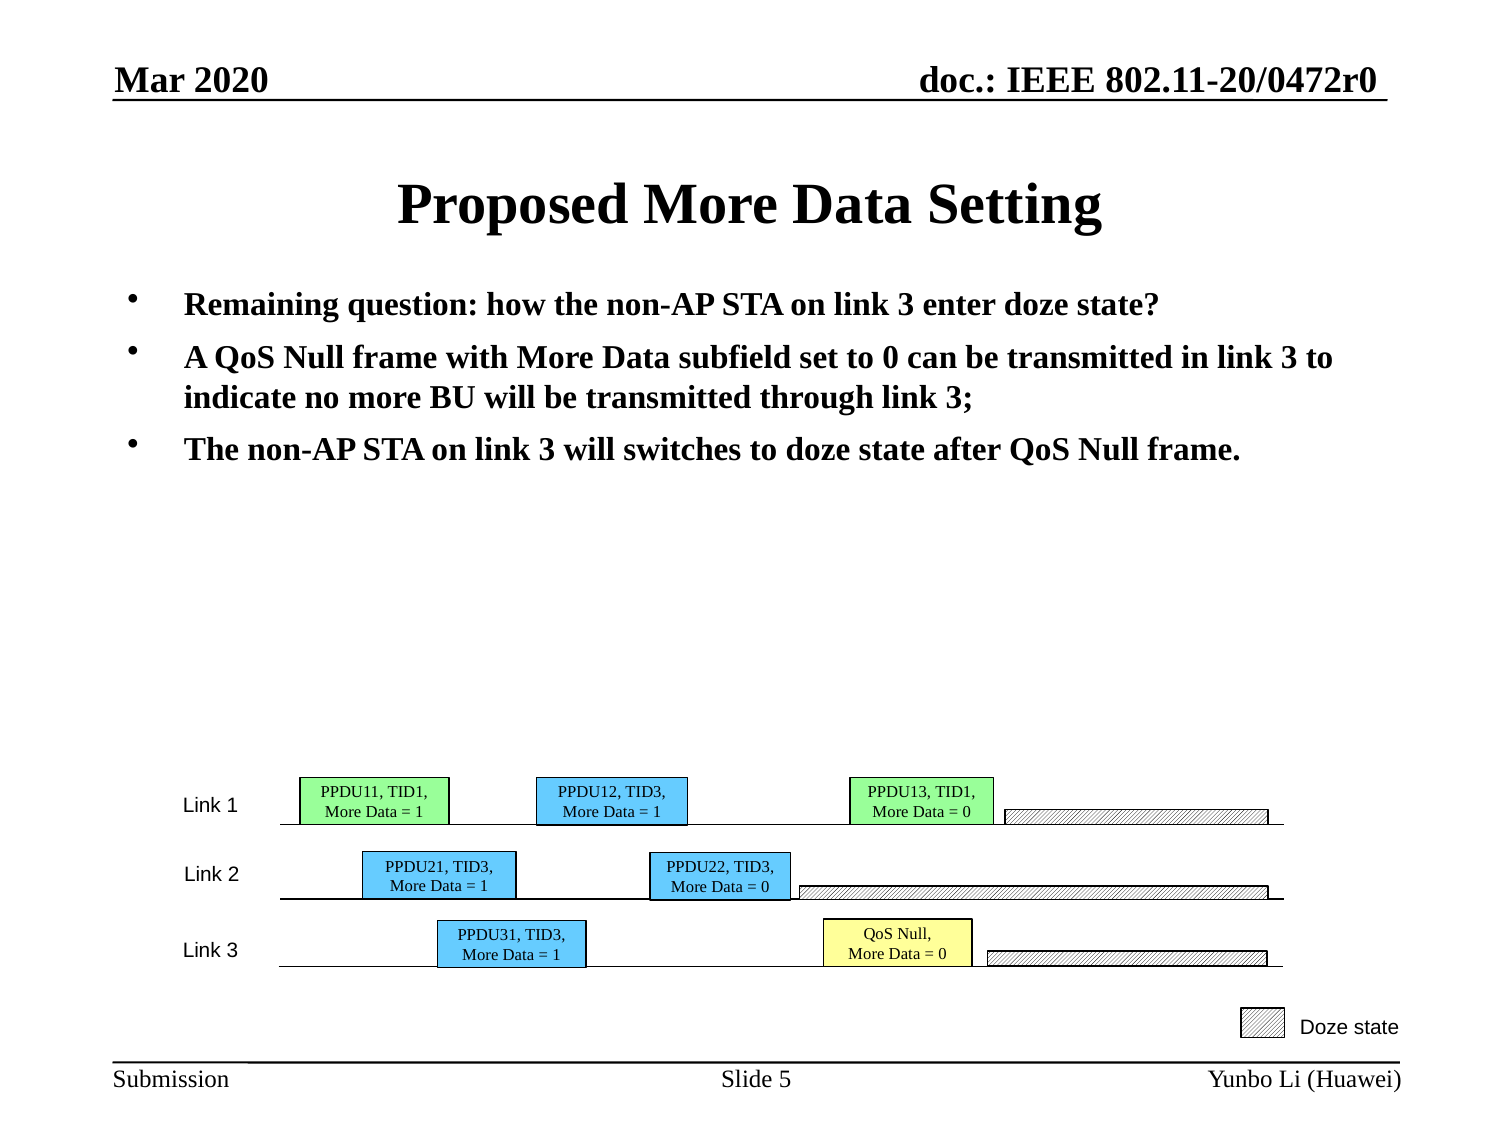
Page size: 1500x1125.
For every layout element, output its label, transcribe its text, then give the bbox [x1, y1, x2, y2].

text_box QoS Null, More Data = 0 [821, 917, 974, 965]
text_box [798, 884, 1270, 898]
slide_number Slide 5 [712, 1061, 800, 1093]
text_box Link 2 [169, 853, 255, 893]
text_box Doze state [1284, 1006, 1414, 1047]
text_box PPDU21, TID3, More Data = 1 [360, 849, 518, 898]
list Remaining question: how the non-AP STA on link 3 enter doze state? A QoS Null frame with More Data subfield set to 0 can be transmitted in link 3 to indicate no more BU will be transmitted through link 3; The non-AP STA on link 3 will switches to doze state after QoS Null frame. [112, 288, 1388, 721]
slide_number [114, 54, 271, 101]
text_box PPDU12, TID3, More Data = 1 [535, 775, 689, 824]
text_box PPDU11, TID1, More Data = 1 [298, 775, 451, 824]
text_box Link 1 [168, 784, 254, 825]
text_box PPDU22, TID3, More Data = 0 [648, 850, 793, 898]
text_box [985, 949, 1269, 965]
text_box Link 3 [168, 928, 254, 969]
footer Yunbo Li (Huawei) [1204, 1061, 1402, 1093]
text_box PPDU31, TID3, More Data = 1 [435, 918, 588, 965]
text_box [1003, 807, 1270, 824]
text_box PPDU13, TID1, More Data = 0 [848, 775, 996, 824]
text_box [1239, 1006, 1286, 1039]
title Proposed More Data Setting [112, 112, 1388, 288]
